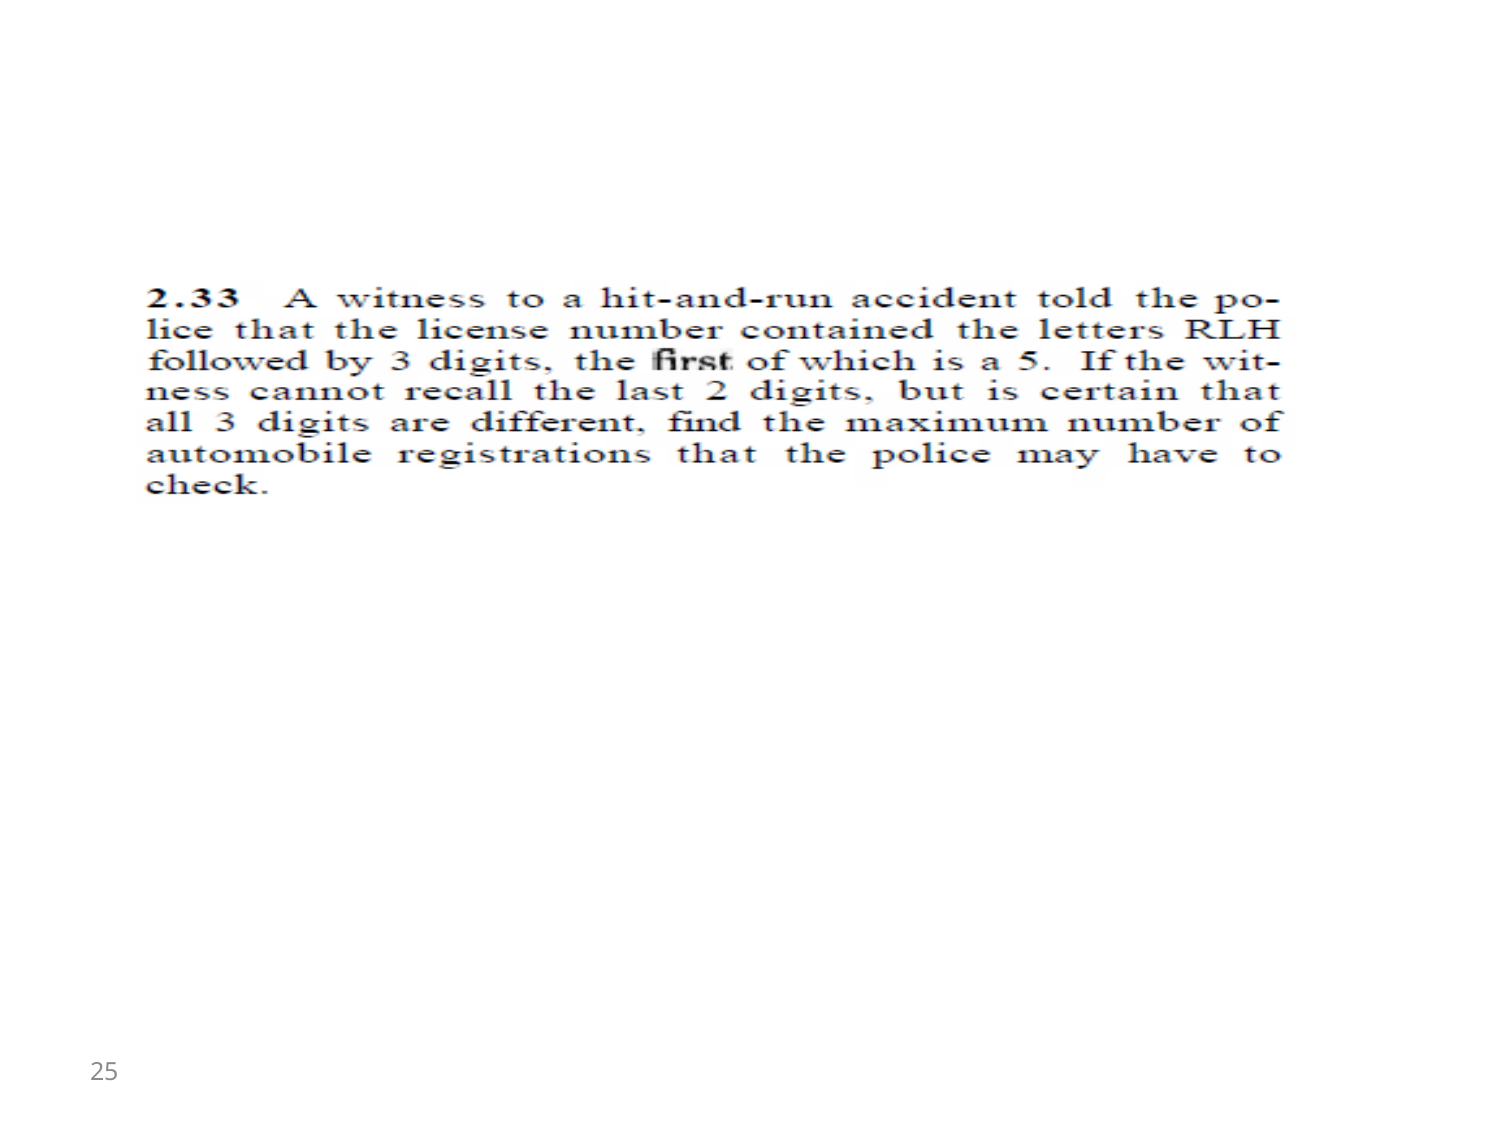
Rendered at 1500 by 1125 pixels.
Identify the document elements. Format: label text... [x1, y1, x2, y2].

picture [111, 270, 1306, 513]
slide_number 25 [75, 1042, 425, 1103]
